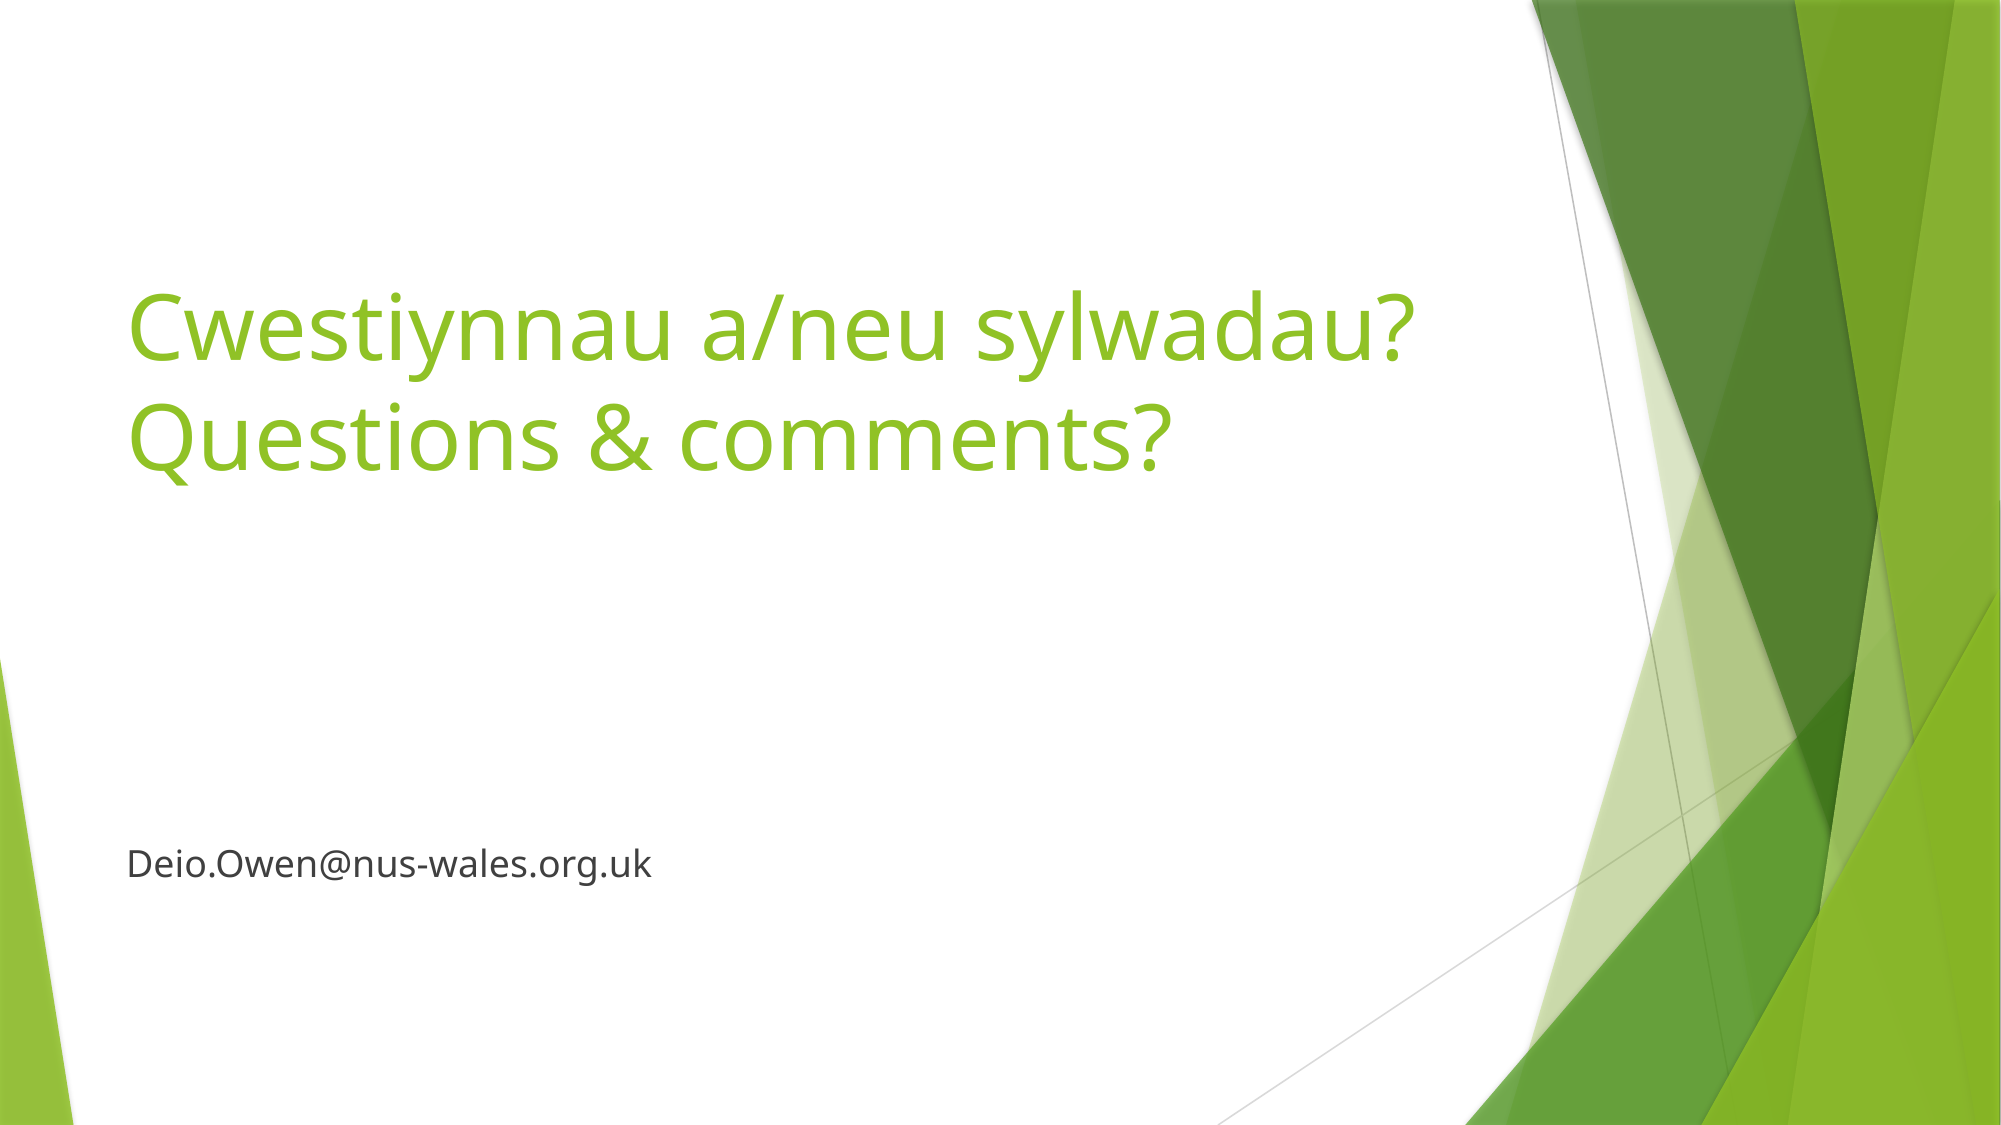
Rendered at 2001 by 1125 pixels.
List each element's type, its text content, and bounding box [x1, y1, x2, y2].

list Deio.Owen@nus-wales.org.uk [111, 733, 1522, 992]
title Cwestiynnau a/neu sylwadau? Questions & comments? [111, 99, 1522, 659]
